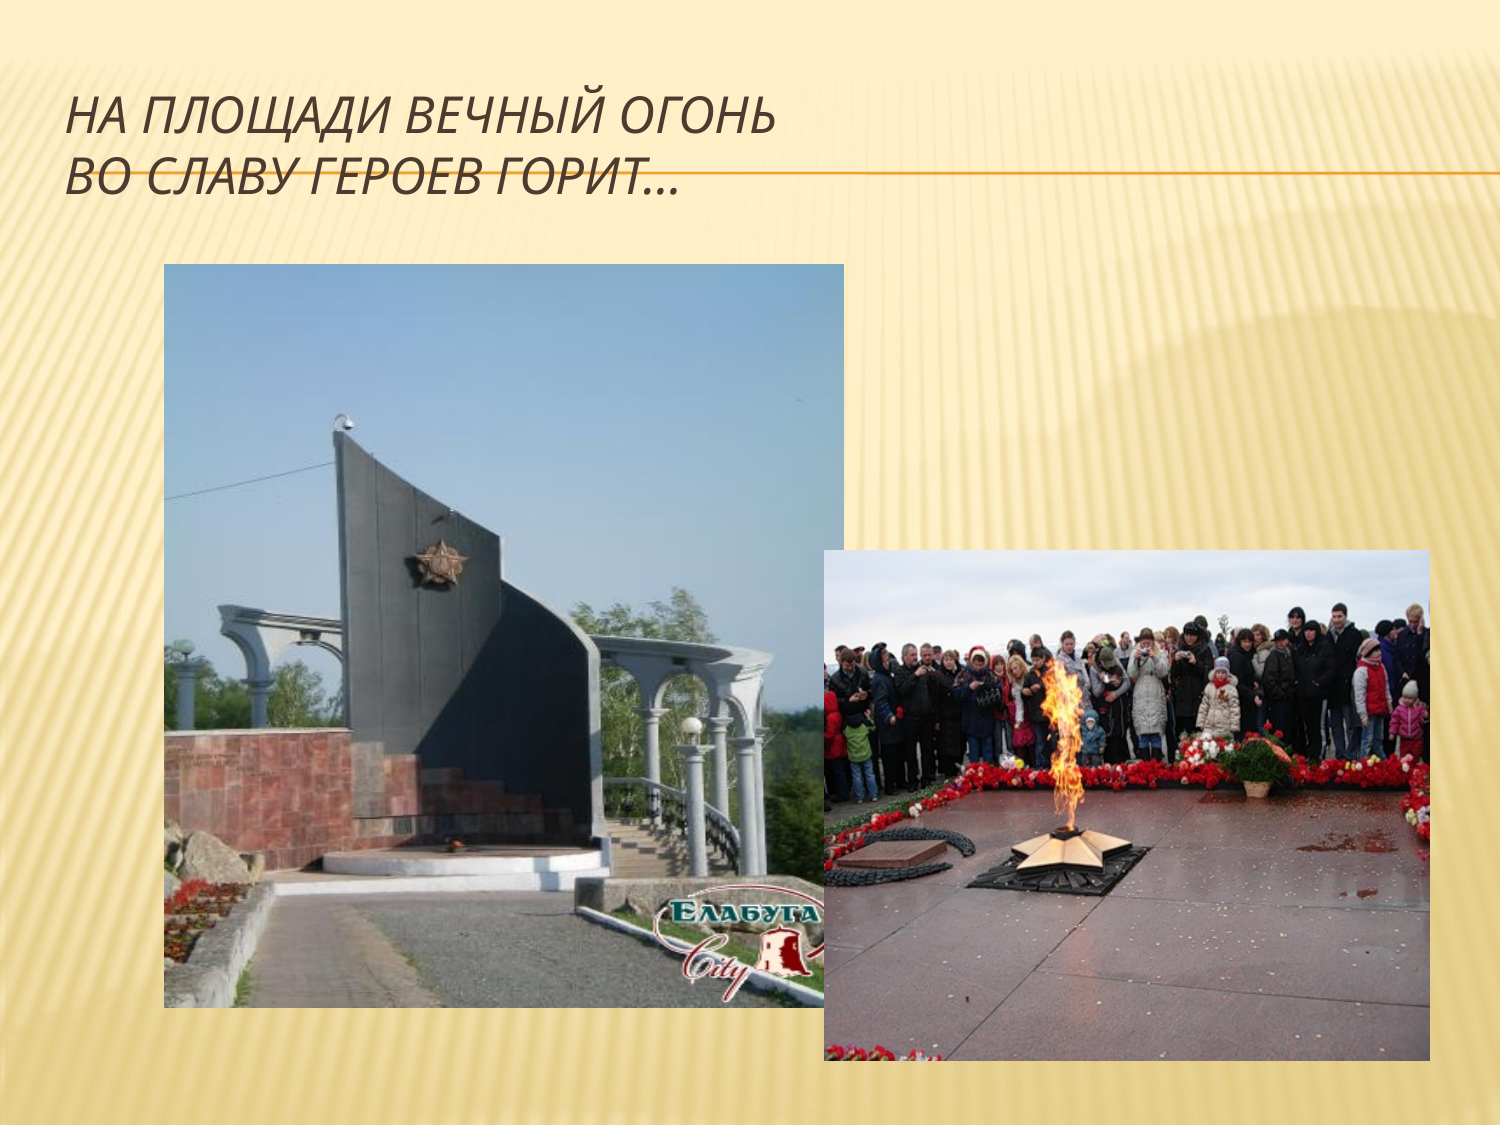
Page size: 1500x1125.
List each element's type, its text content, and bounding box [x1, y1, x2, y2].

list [163, 264, 844, 1009]
title На площади Вечный огонь Во славу героев горит… [50, 75, 1475, 213]
picture [824, 550, 1430, 1062]
